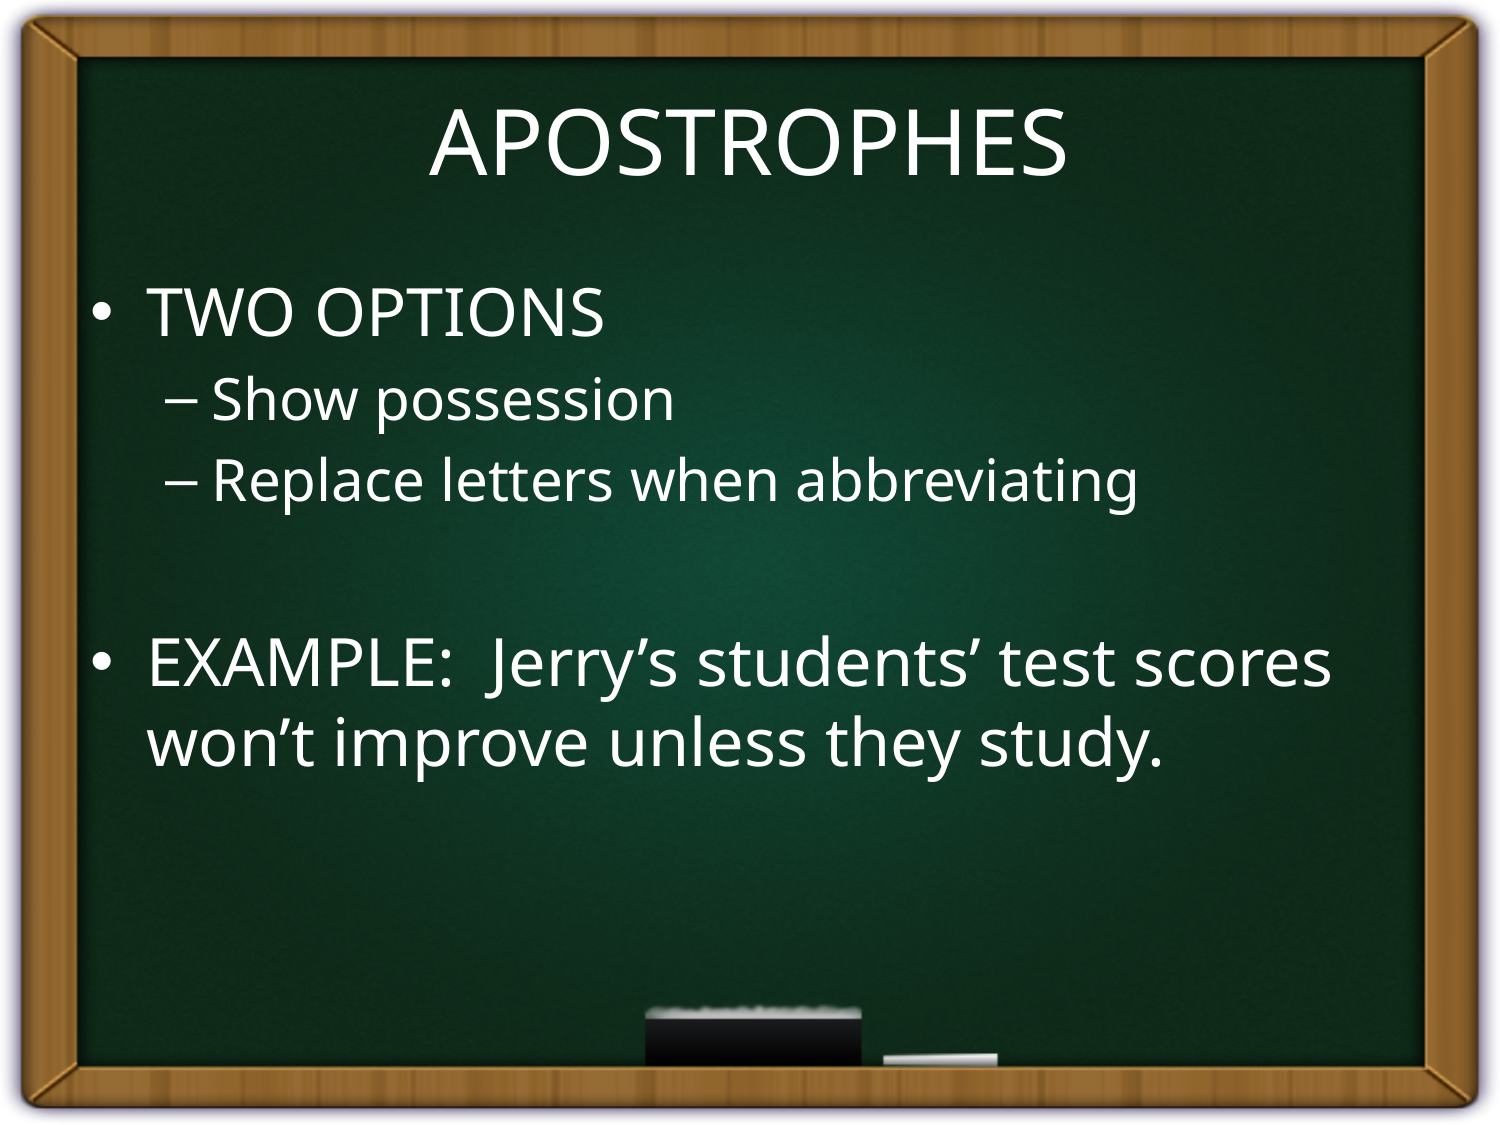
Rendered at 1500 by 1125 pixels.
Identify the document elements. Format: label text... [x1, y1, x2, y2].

title APOSTROPHES [75, 45, 1425, 233]
list TWO OPTIONS Show possession Replace letters when abbreviating EXAMPLE: Jerry’s students’ test scores won’t improve unless they study. [75, 262, 1425, 1005]
picture [0, 0, 1500, 1125]
